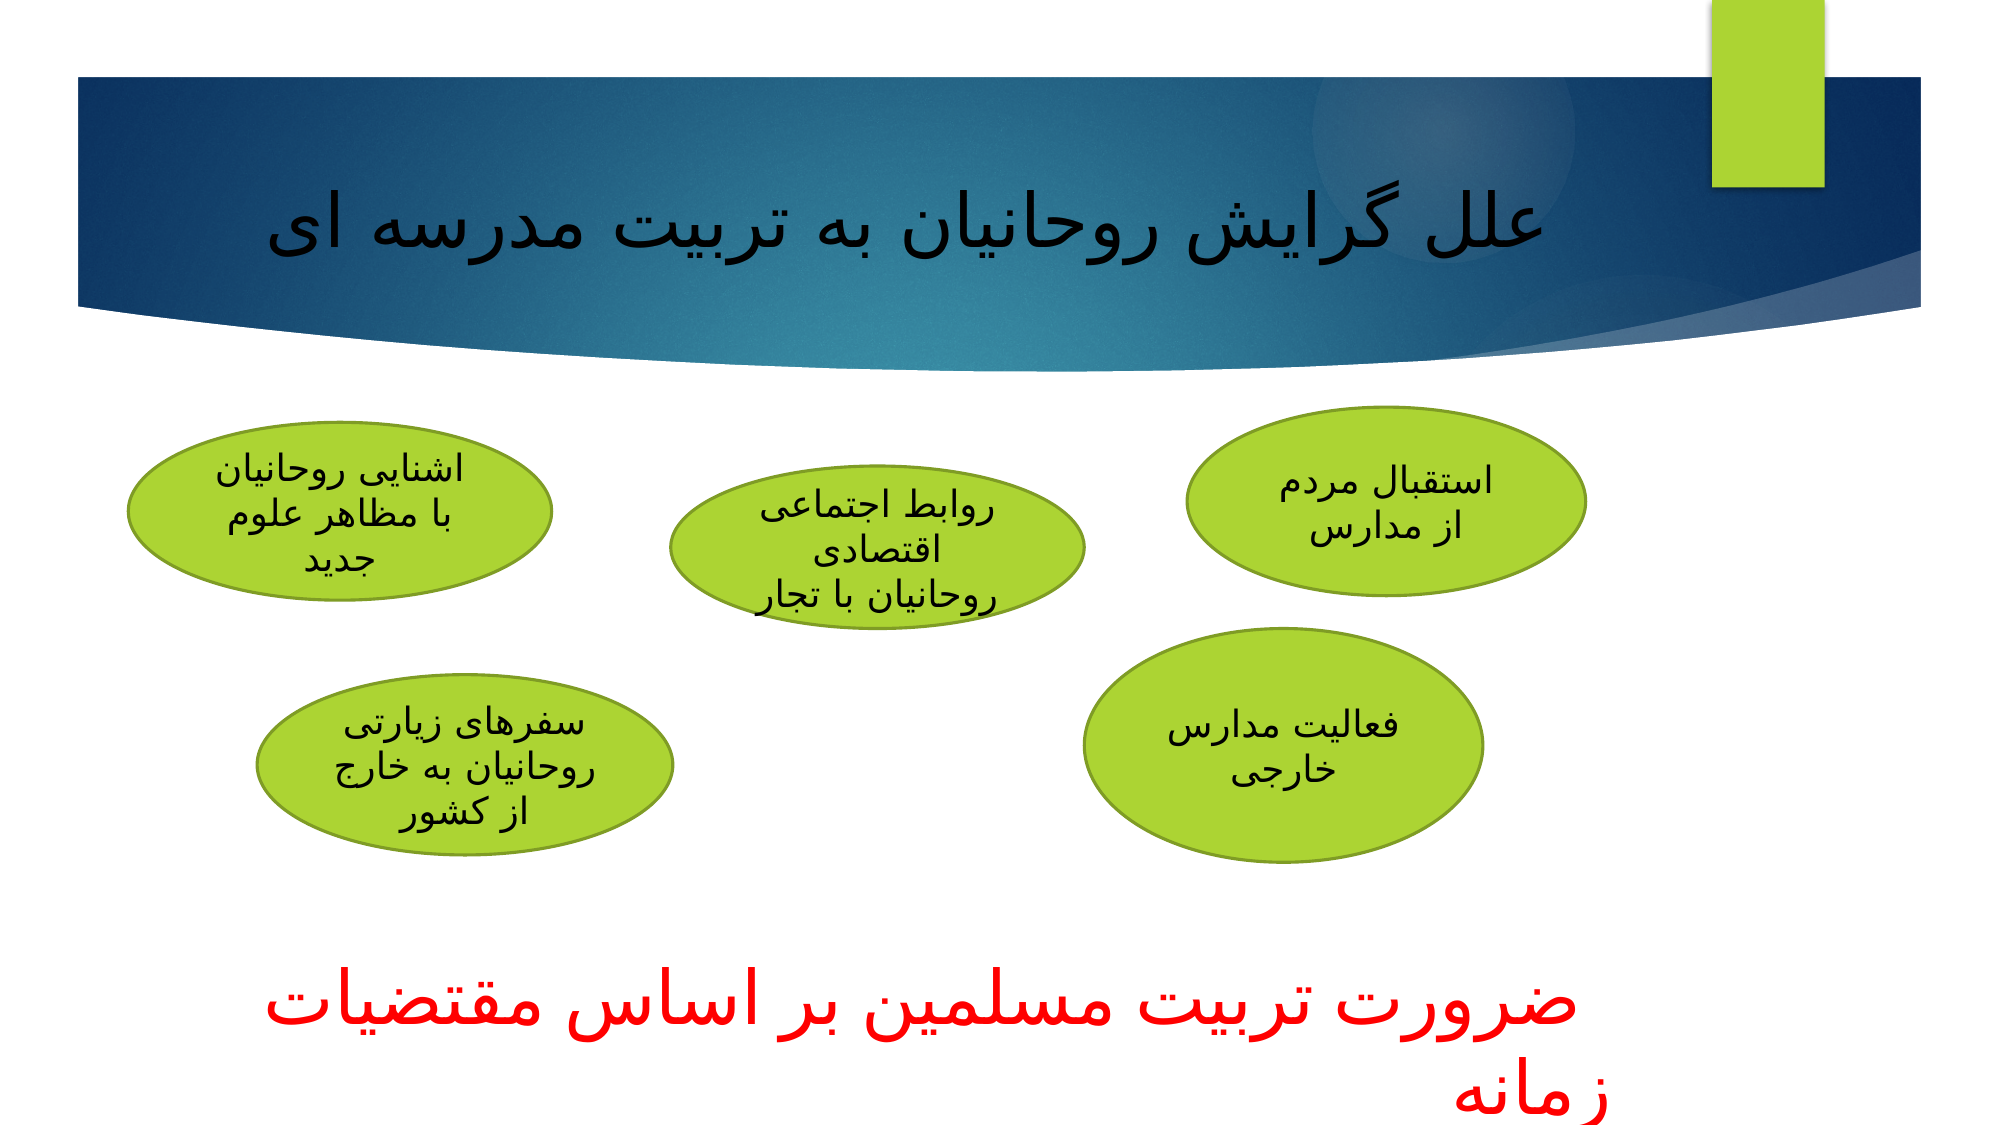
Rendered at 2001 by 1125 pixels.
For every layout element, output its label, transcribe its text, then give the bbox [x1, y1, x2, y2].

text_box سفرهای زیارتی روحانیان به خارج از کشور [255, 673, 675, 857]
text_box اشنایی روحانیان با مظاهر علوم جدید [126, 420, 554, 602]
text_box فعالیت مدارس خارجی [1082, 626, 1485, 864]
list ضرورت تربیت مسلمین بر اساس مقتضیات زمانه [189, 349, 1627, 1108]
text_box استقبال مردم از مدارس [1185, 405, 1588, 598]
title علل گرایش روحانیان به تربیت مدرسه ای [189, 159, 1627, 276]
text_box روابط اجتماعی اقتصادی روحانیان با تجار [669, 464, 1086, 631]
